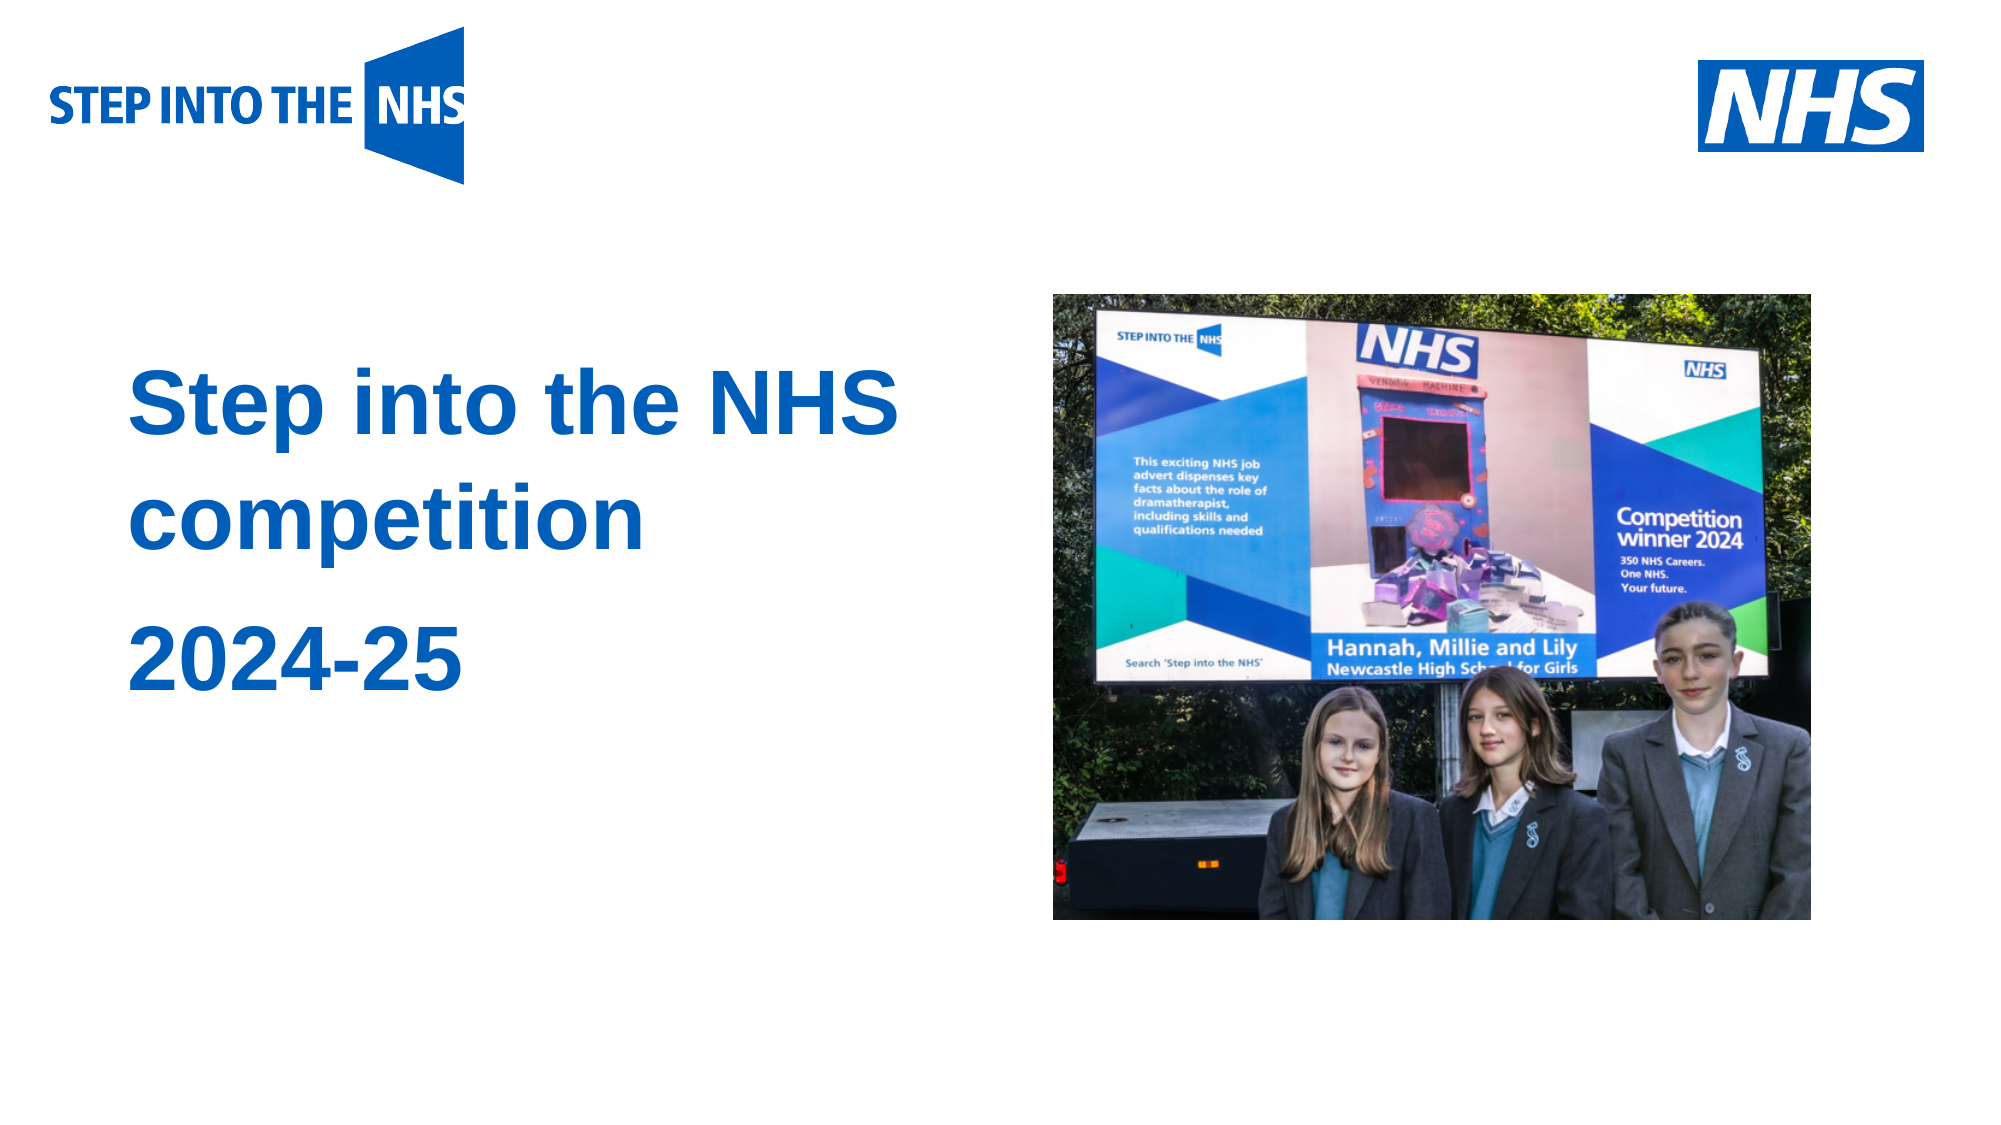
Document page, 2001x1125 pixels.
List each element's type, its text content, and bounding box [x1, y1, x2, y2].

picture [50, 26, 464, 185]
picture [1697, 60, 1924, 152]
list Step into the NHS competition 2024-25 [112, 235, 947, 835]
picture [1053, 294, 1811, 920]
